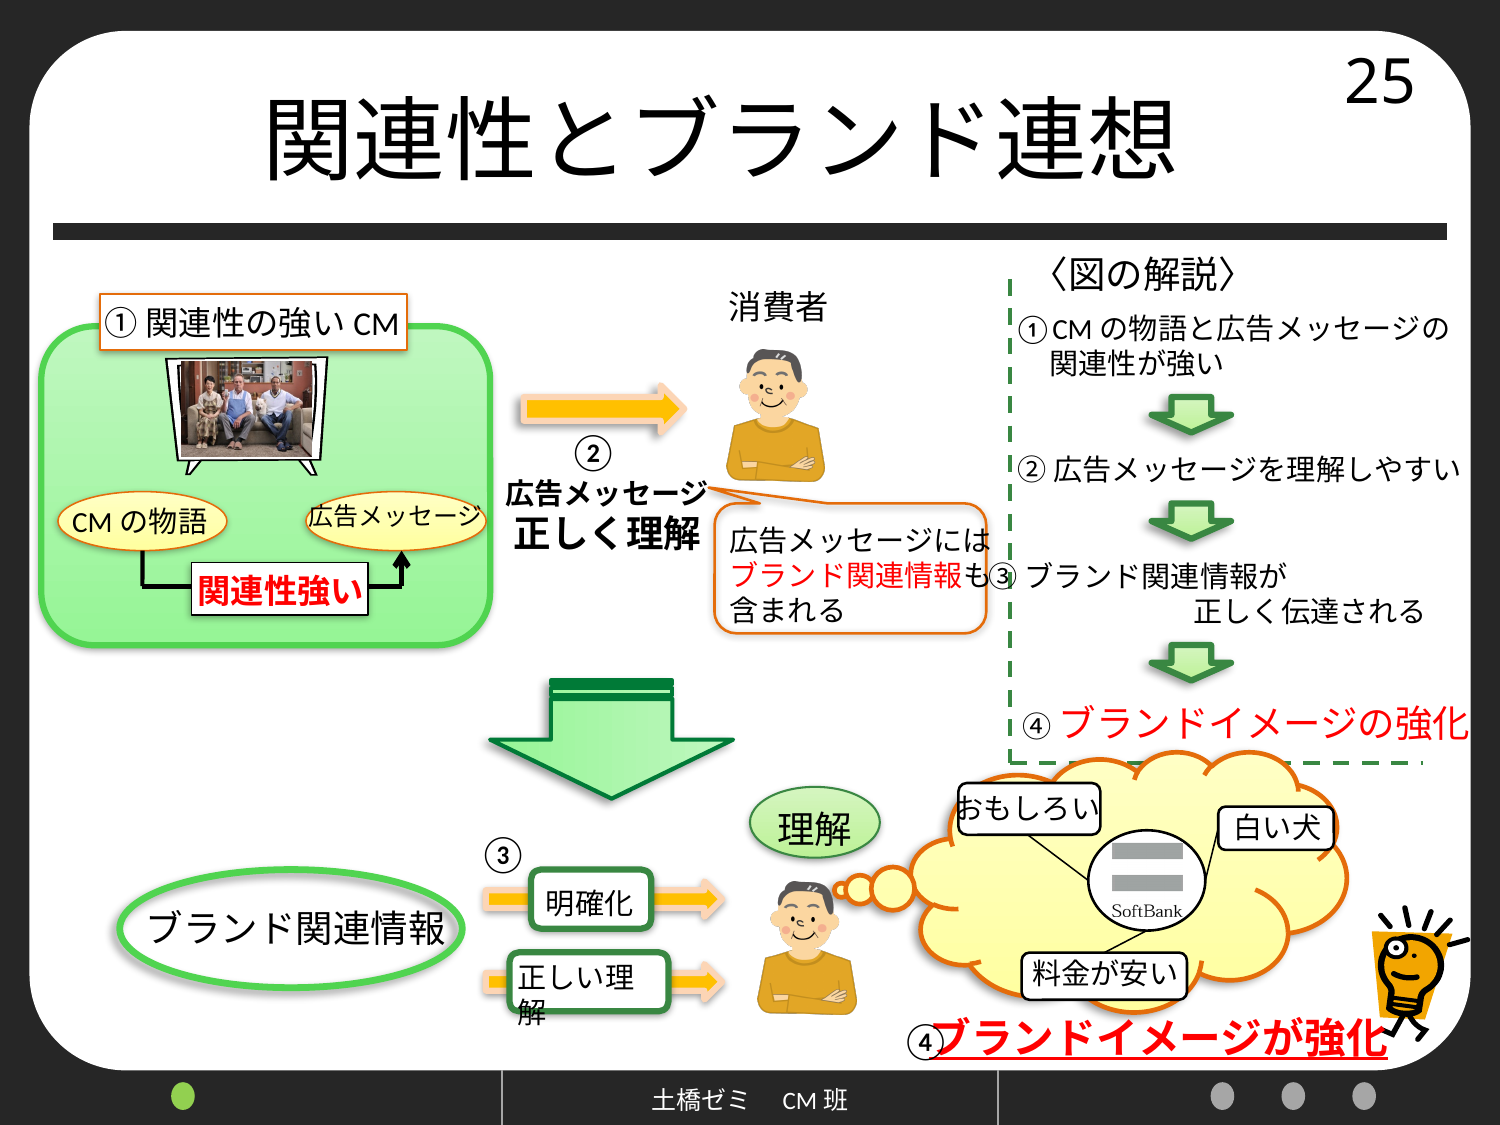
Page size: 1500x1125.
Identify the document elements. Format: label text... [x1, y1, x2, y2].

text_box ①CMの物語と広告メッセージの 関連性が強い [998, 302, 1005, 388]
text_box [41, 294, 491, 646]
text_box 〈図の解説〉 [1016, 243, 1271, 304]
picture [1371, 904, 1471, 1043]
footer 土橋ゼミ CM班 [512, 1069, 988, 1125]
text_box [910, 751, 1347, 1003]
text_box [1015, 503, 1022, 637]
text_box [714, 503, 1005, 637]
text_box ③ブランド関連情報が 正しく伝達される [1027, 550, 1442, 636]
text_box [891, 1004, 1379, 1071]
picture [757, 881, 857, 1015]
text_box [714, 278, 844, 483]
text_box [499, 385, 715, 565]
text_box ①CMの物語と広告メッセージの 関連性が強い [1015, 302, 1465, 388]
slide_number 25 [1080, 53, 1431, 114]
text_box [1148, 393, 1235, 436]
text_box ④ブランドイメージの強化 [1015, 692, 1486, 753]
text_box [1148, 641, 1235, 684]
text_box [488, 678, 736, 801]
title 関連性とブランド連想 [0, 42, 1350, 231]
text_box [1148, 500, 1235, 542]
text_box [119, 869, 463, 988]
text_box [468, 822, 723, 1012]
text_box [749, 786, 881, 860]
text_box ②広告メッセージを理解しやすい [1015, 444, 1477, 494]
